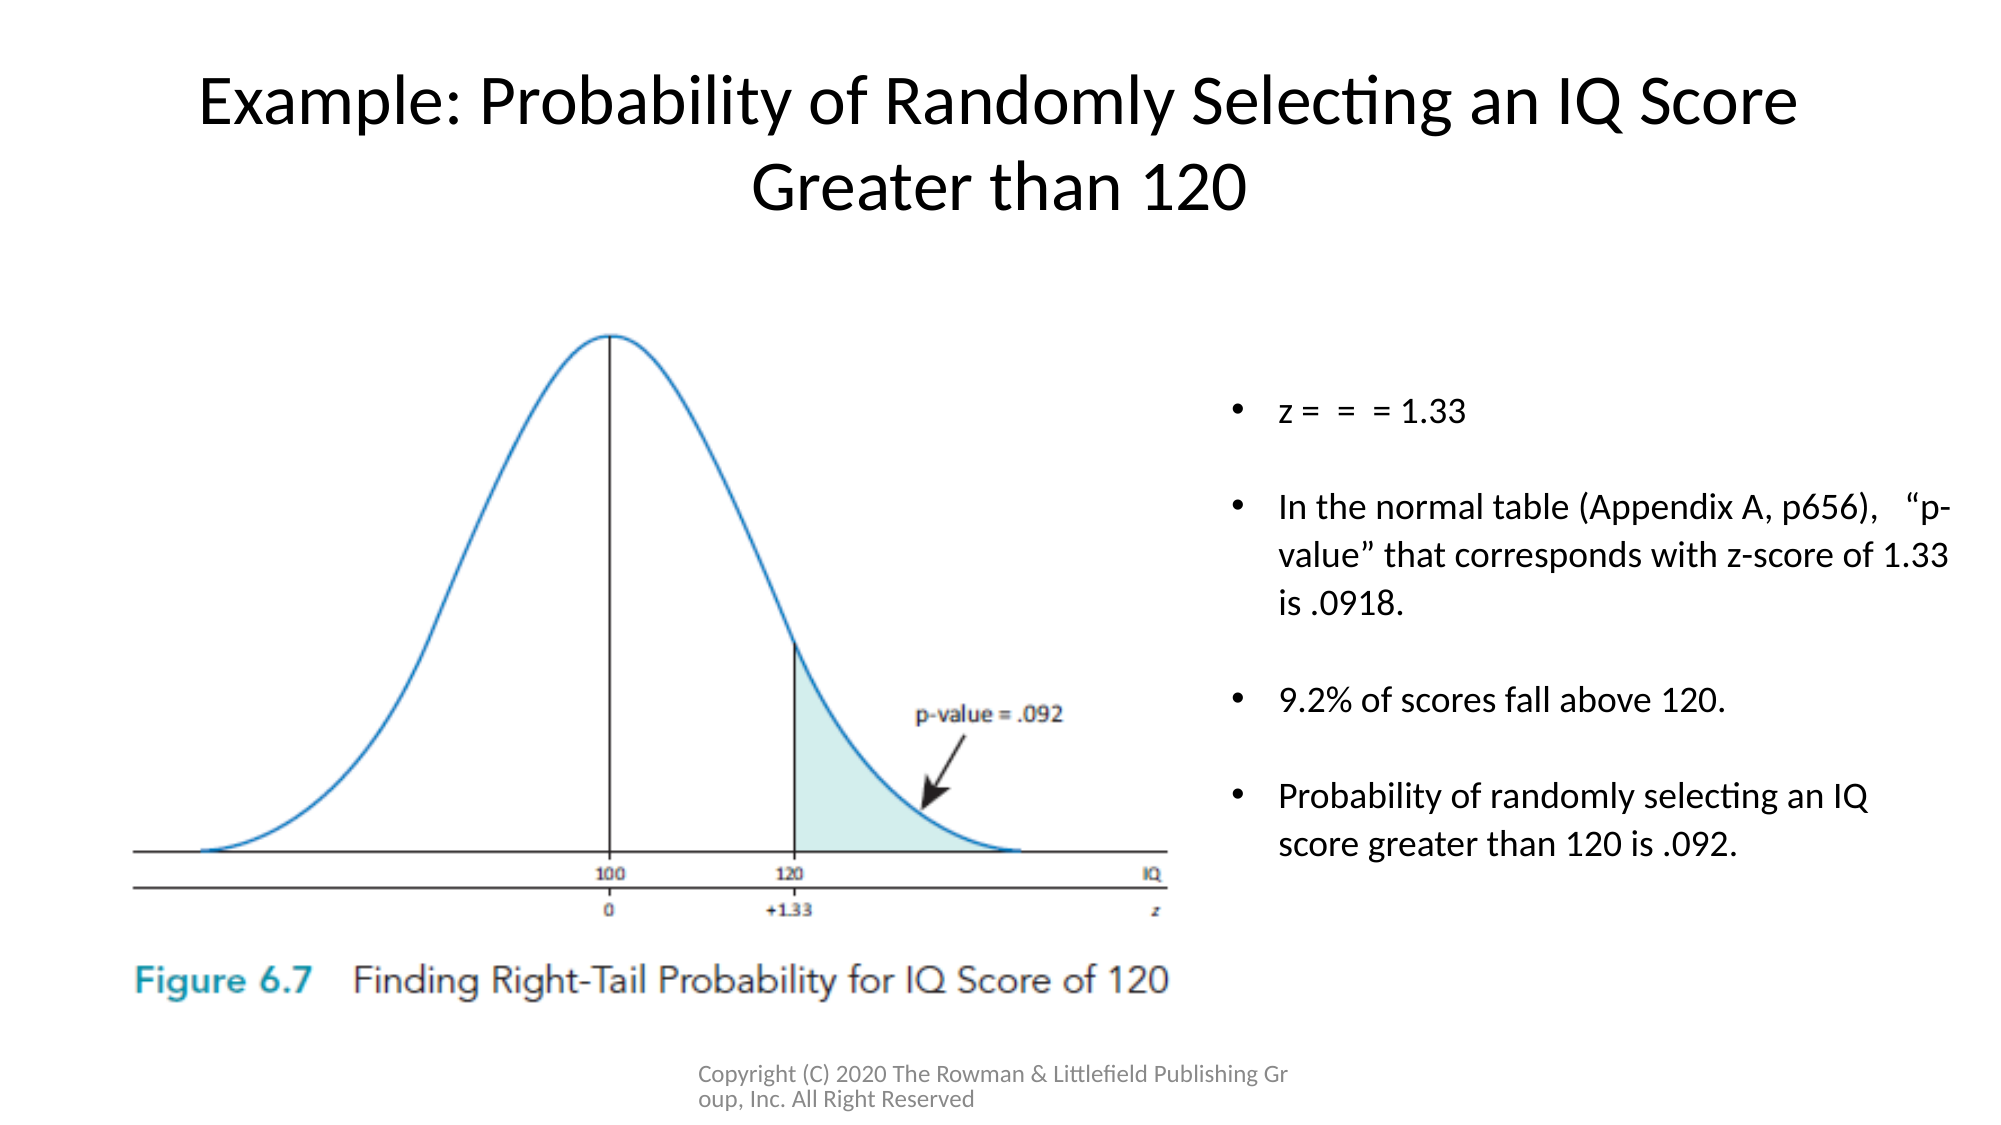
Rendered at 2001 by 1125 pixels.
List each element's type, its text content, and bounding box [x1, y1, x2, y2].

title Example: Probability of Randomly Selecting an IQ Score Greater than 120 [99, 45, 1900, 233]
footer Copyright (C) 2020 The Rowman & Littlefield Publishing Group, Inc. All Right Reserved [683, 1042, 1317, 1103]
picture [102, 298, 1182, 1048]
